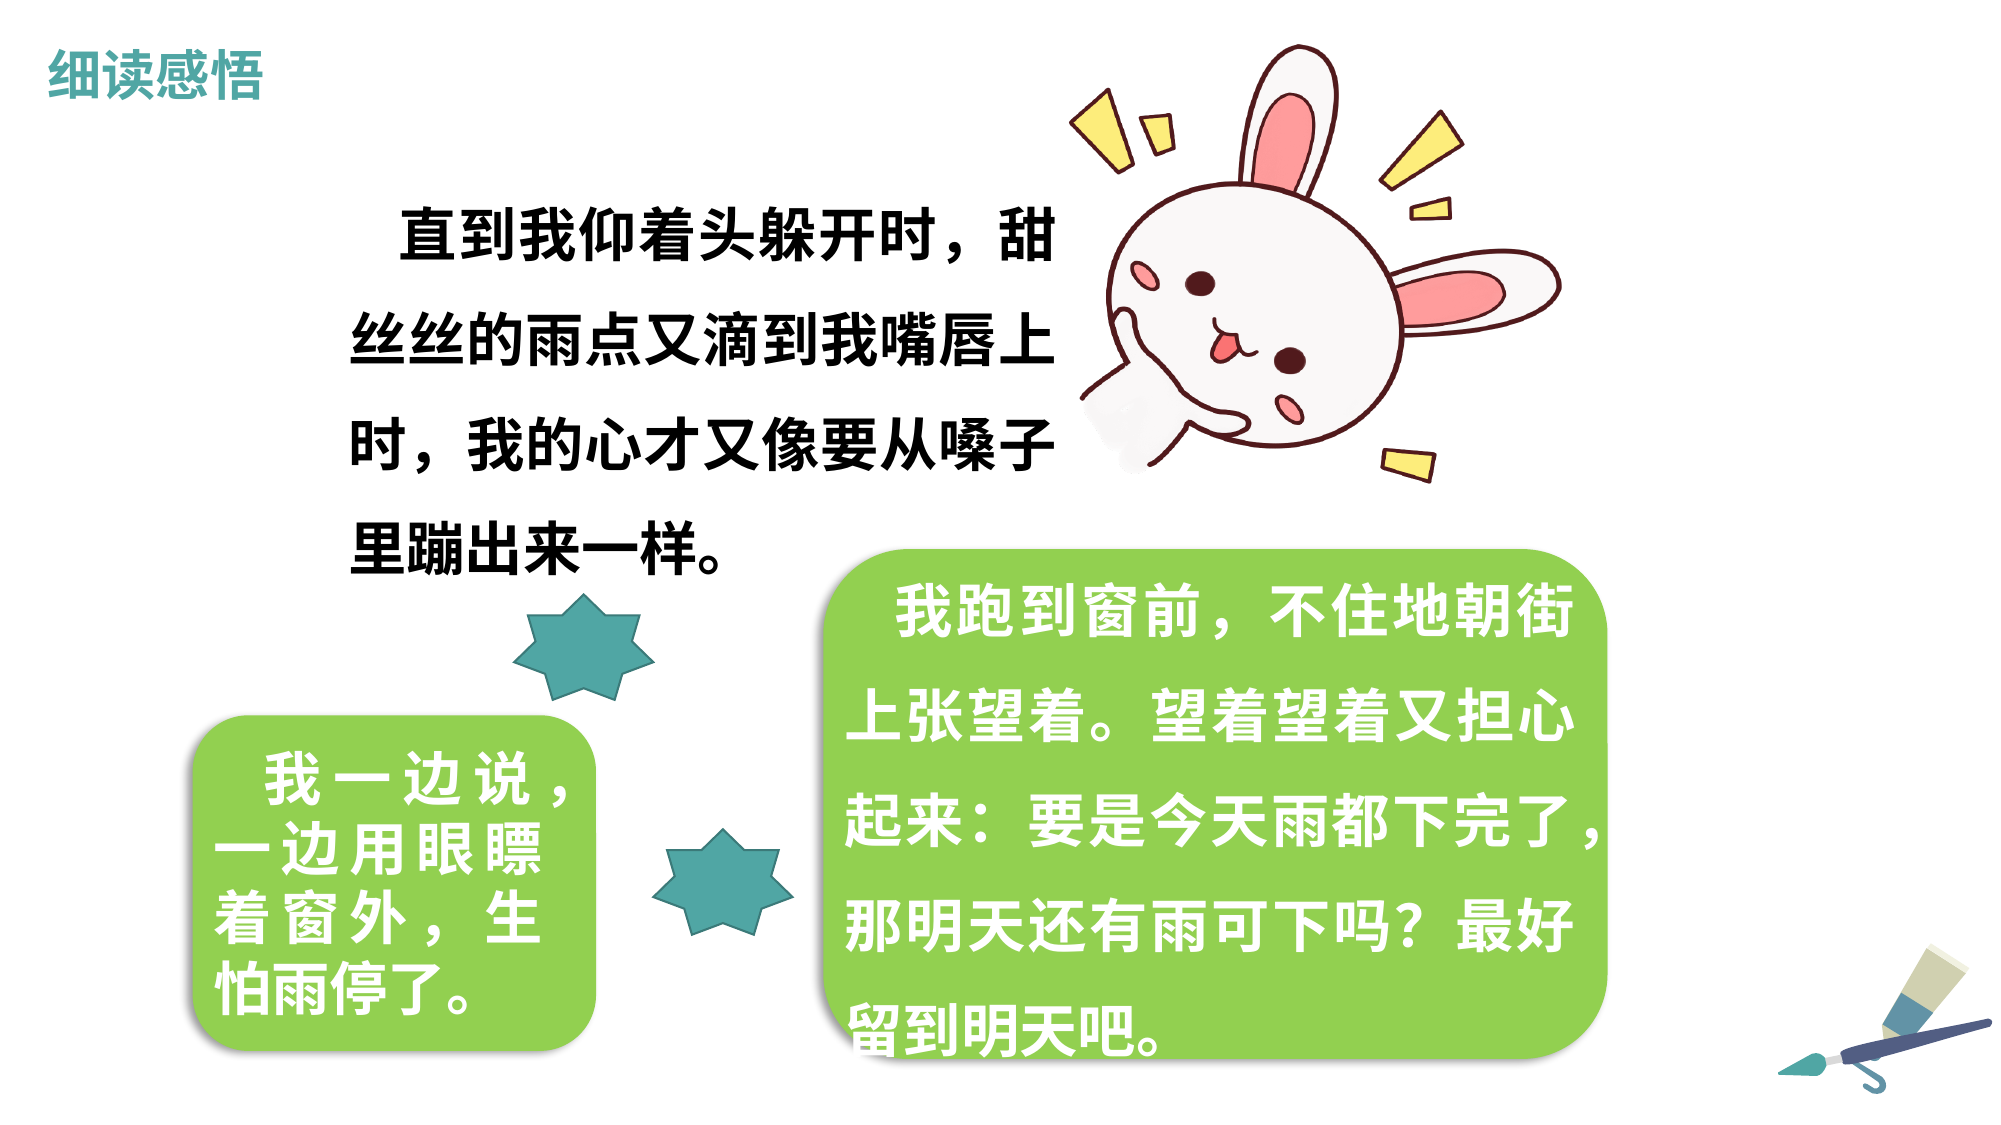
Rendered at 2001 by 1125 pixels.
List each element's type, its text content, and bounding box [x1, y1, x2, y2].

picture [993, 33, 1639, 550]
text_box [202, 714, 598, 1052]
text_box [1811, 945, 1974, 1125]
text_box [512, 593, 656, 702]
text_box [1590, 580, 1609, 1028]
text_box 我一边说，一边用眼瞟着窗外，生怕雨停了。 [161, 734, 559, 1029]
text_box [651, 827, 795, 937]
text_box 直到我仰着头躲开时，甜丝丝的雨点又滴到我嘴唇上时，我的心才又像要从嗓子里蹦出来一样。 [295, 155, 1071, 590]
text_box 细读感悟 [32, 33, 347, 114]
text_box 我跑到窗前，不住地朝街上张望着。望着望着又担心起来：要是今天雨都下完了，那明天还有雨可下吗？最好留到明天吧。 [792, 550, 1590, 1071]
